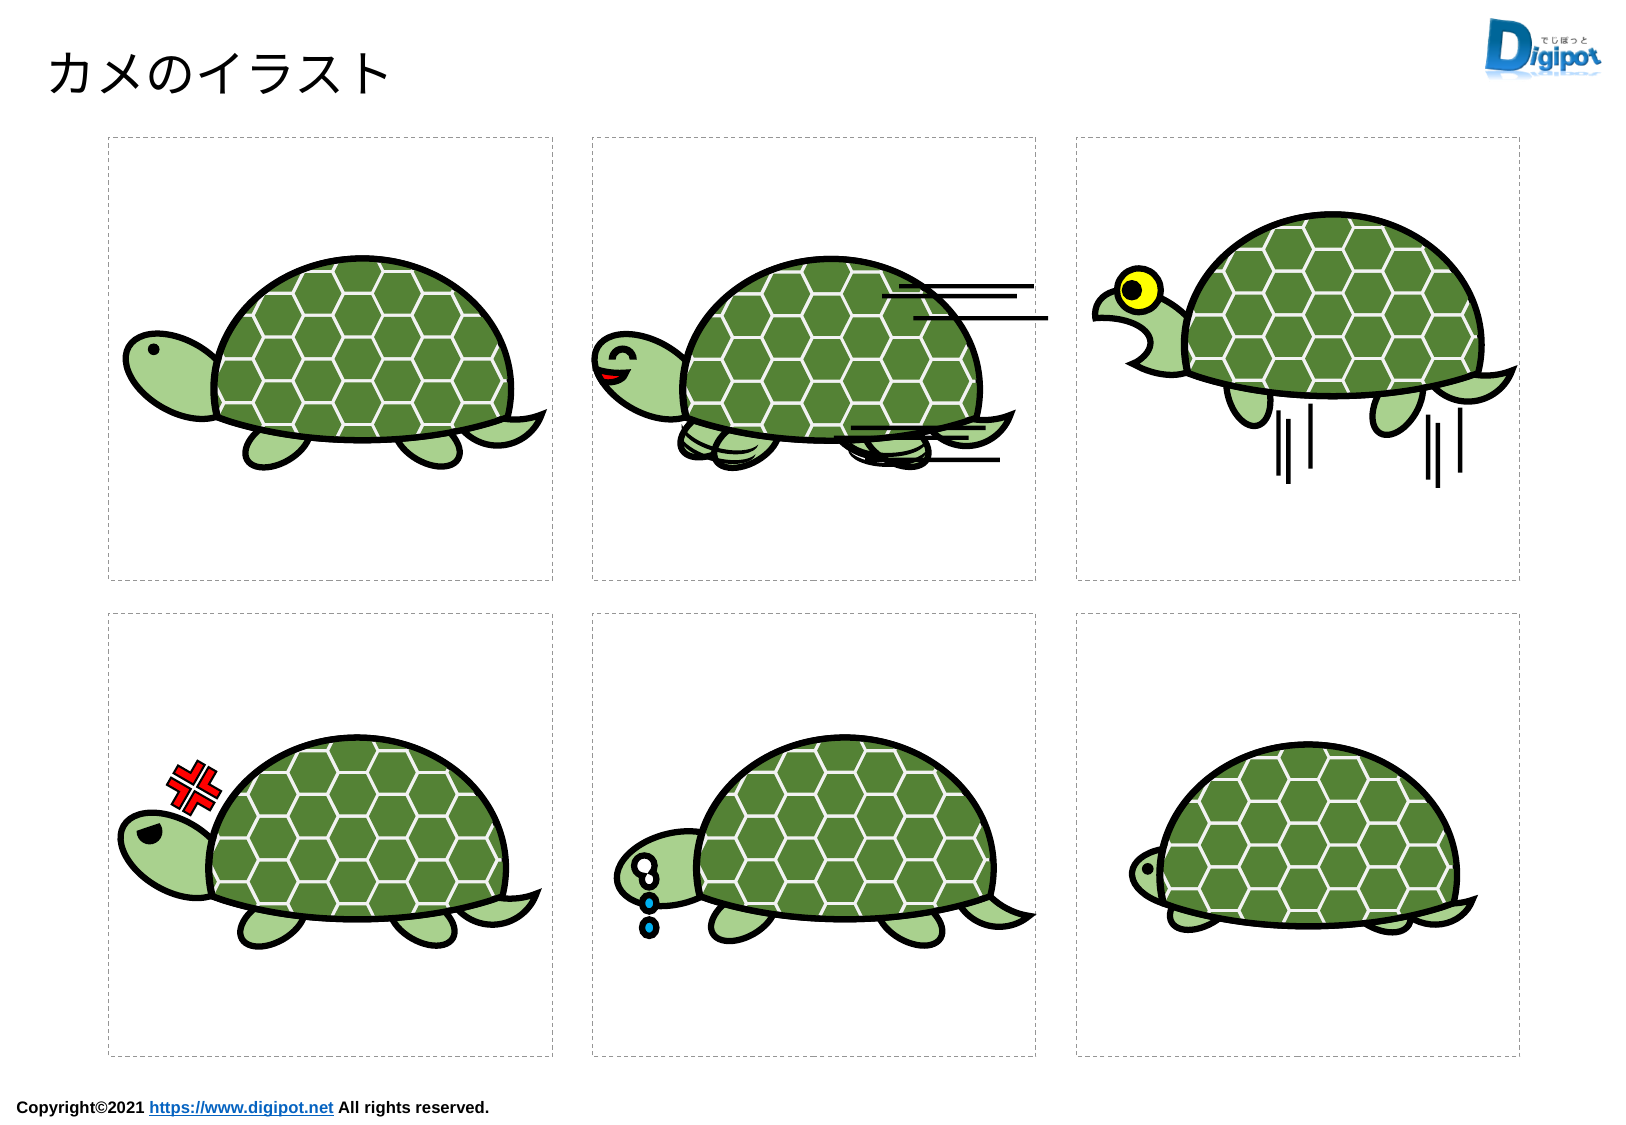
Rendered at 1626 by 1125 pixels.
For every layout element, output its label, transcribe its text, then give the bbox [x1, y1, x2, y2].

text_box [1131, 744, 1469, 928]
text_box カメのイラスト [30, 35, 444, 111]
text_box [589, 258, 1049, 467]
picture [1485, 18, 1602, 82]
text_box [115, 737, 532, 943]
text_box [1090, 214, 1508, 488]
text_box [120, 258, 537, 463]
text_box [615, 737, 1005, 942]
